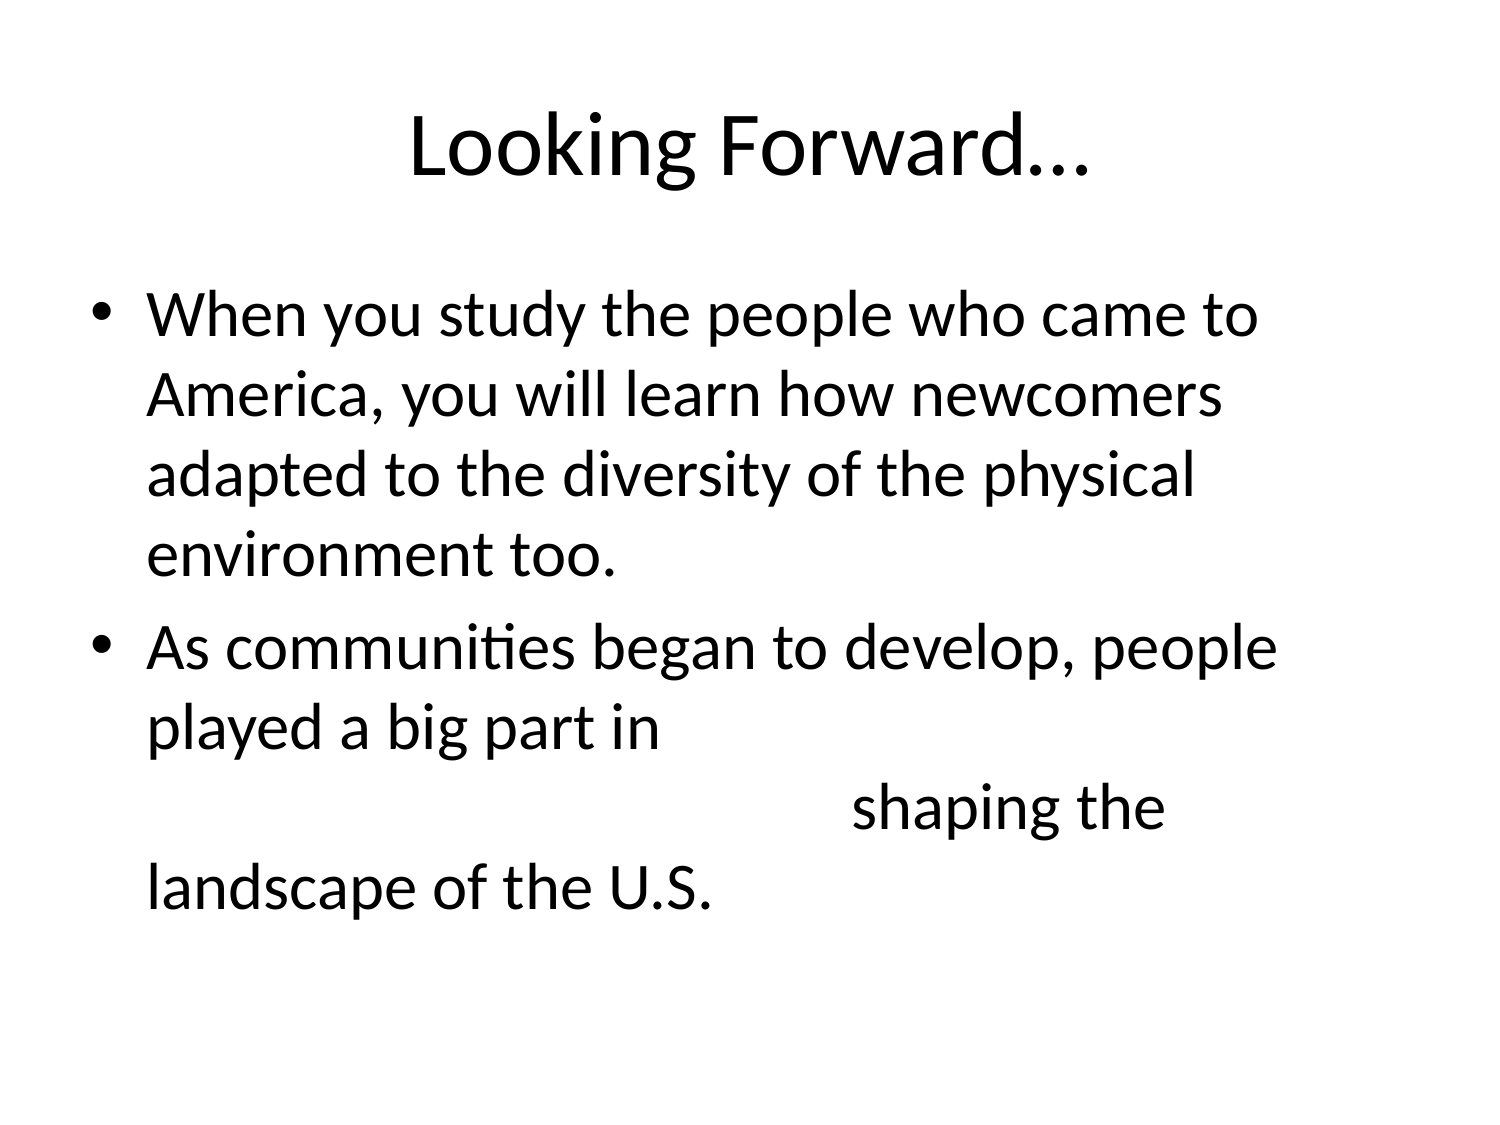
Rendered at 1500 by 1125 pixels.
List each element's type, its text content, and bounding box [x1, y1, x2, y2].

title Looking Forward… [75, 45, 1425, 233]
list When you study the people who came to America, you will learn how newcomers adapted to the diversity of the physical environment too. As communities began to develop, people played a big part in shaping the landscape of the U.S. [75, 262, 1425, 1005]
